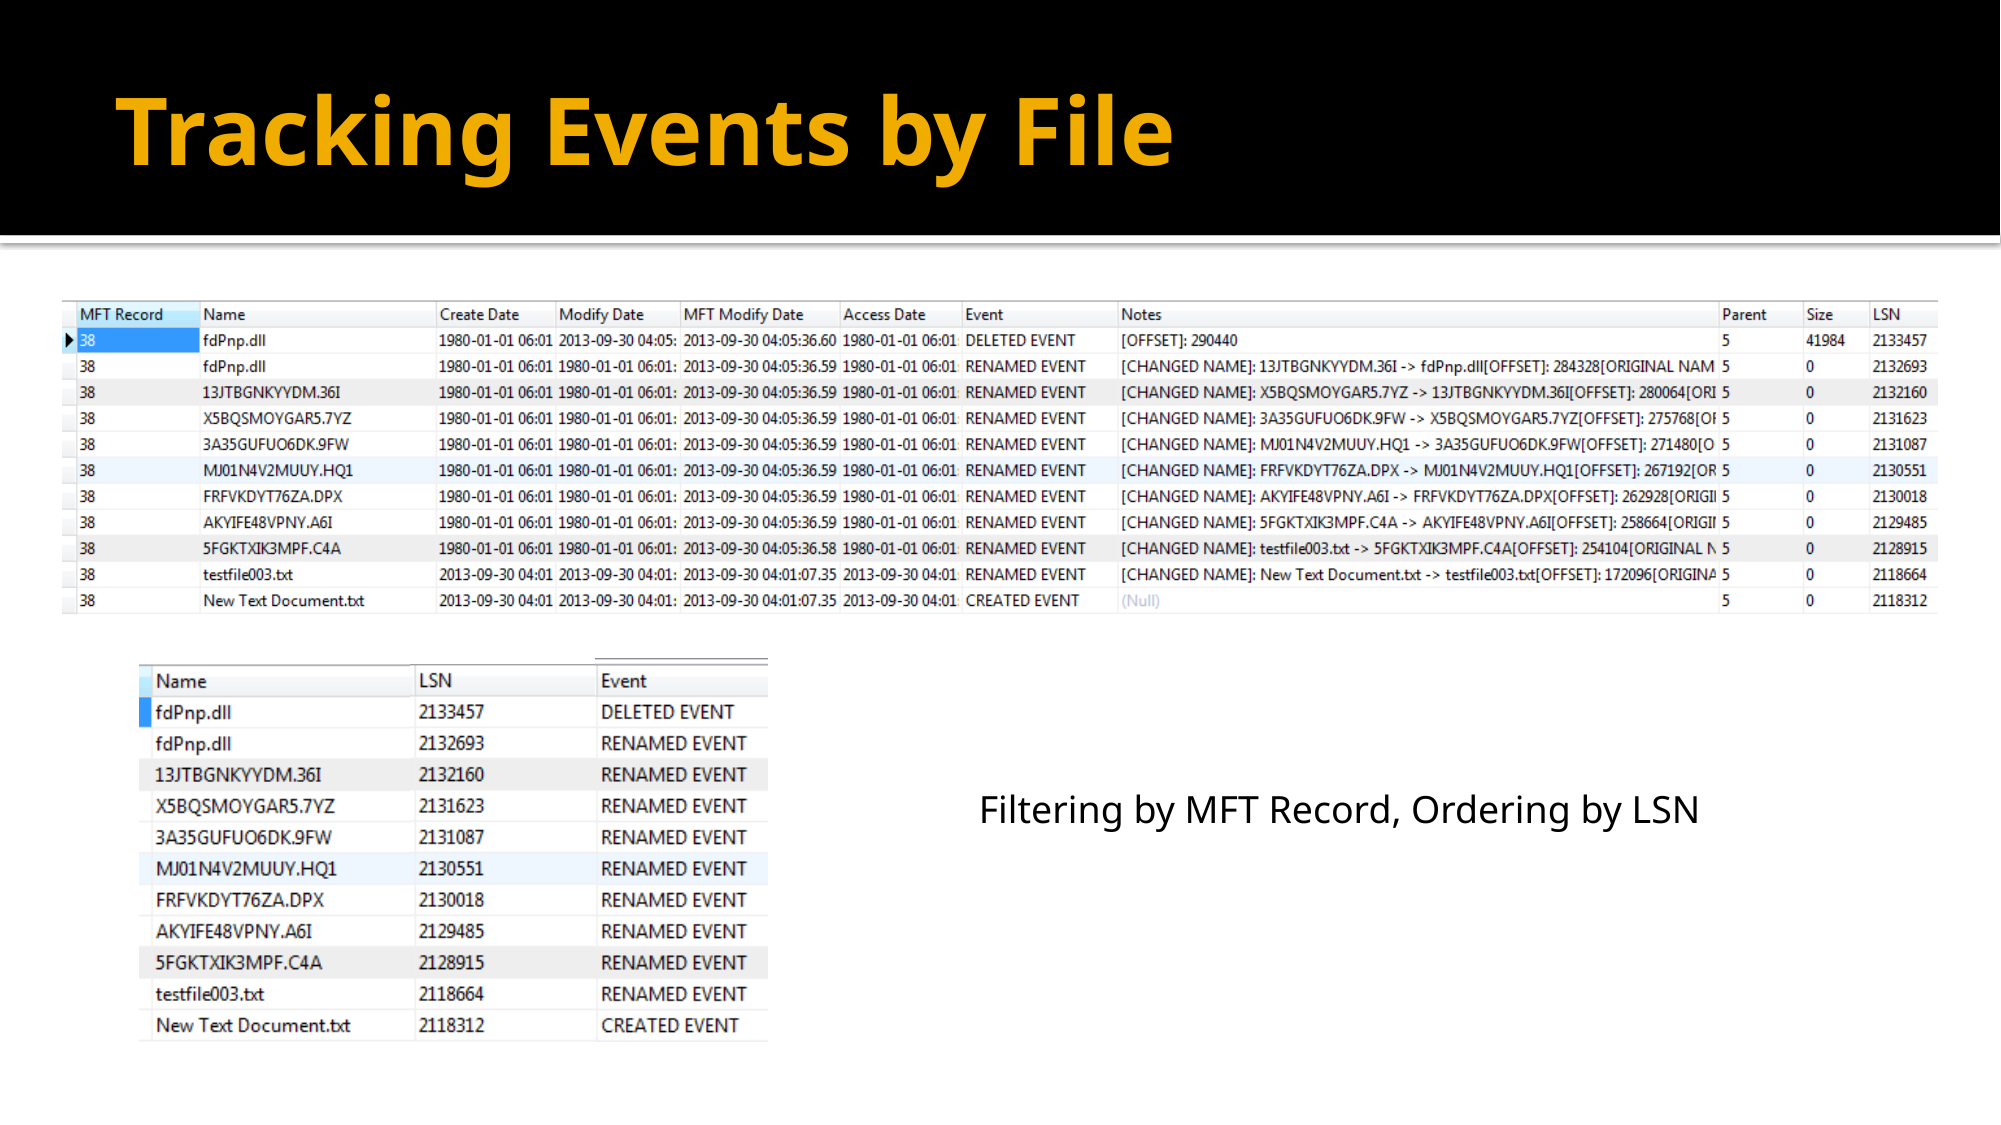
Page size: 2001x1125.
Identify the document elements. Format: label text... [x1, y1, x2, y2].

title Tracking Events by File [99, 24, 1900, 231]
picture [62, 298, 1938, 618]
picture [139, 658, 768, 1062]
text_box Filtering by MFT Record, Ordering by LSN [964, 778, 1716, 838]
